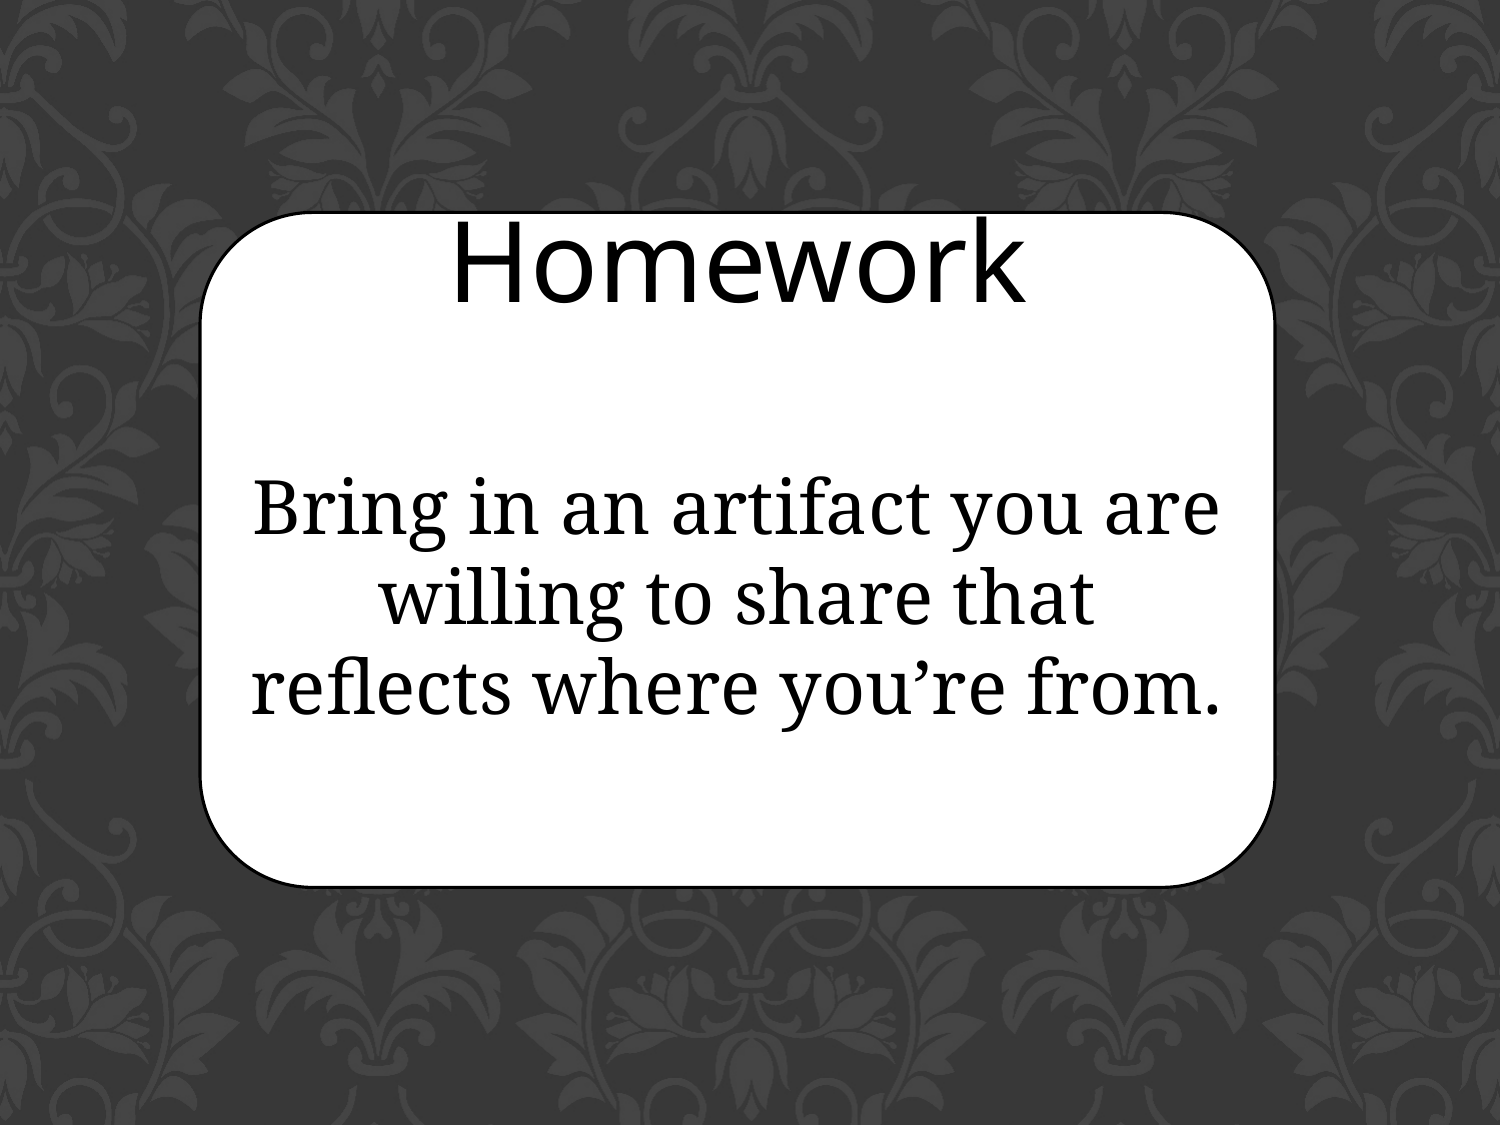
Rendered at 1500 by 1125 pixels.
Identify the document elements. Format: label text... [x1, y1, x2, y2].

text_box Homework Bring in an artifact you are willing to share that reflects where you’re from. [198, 210, 1277, 889]
